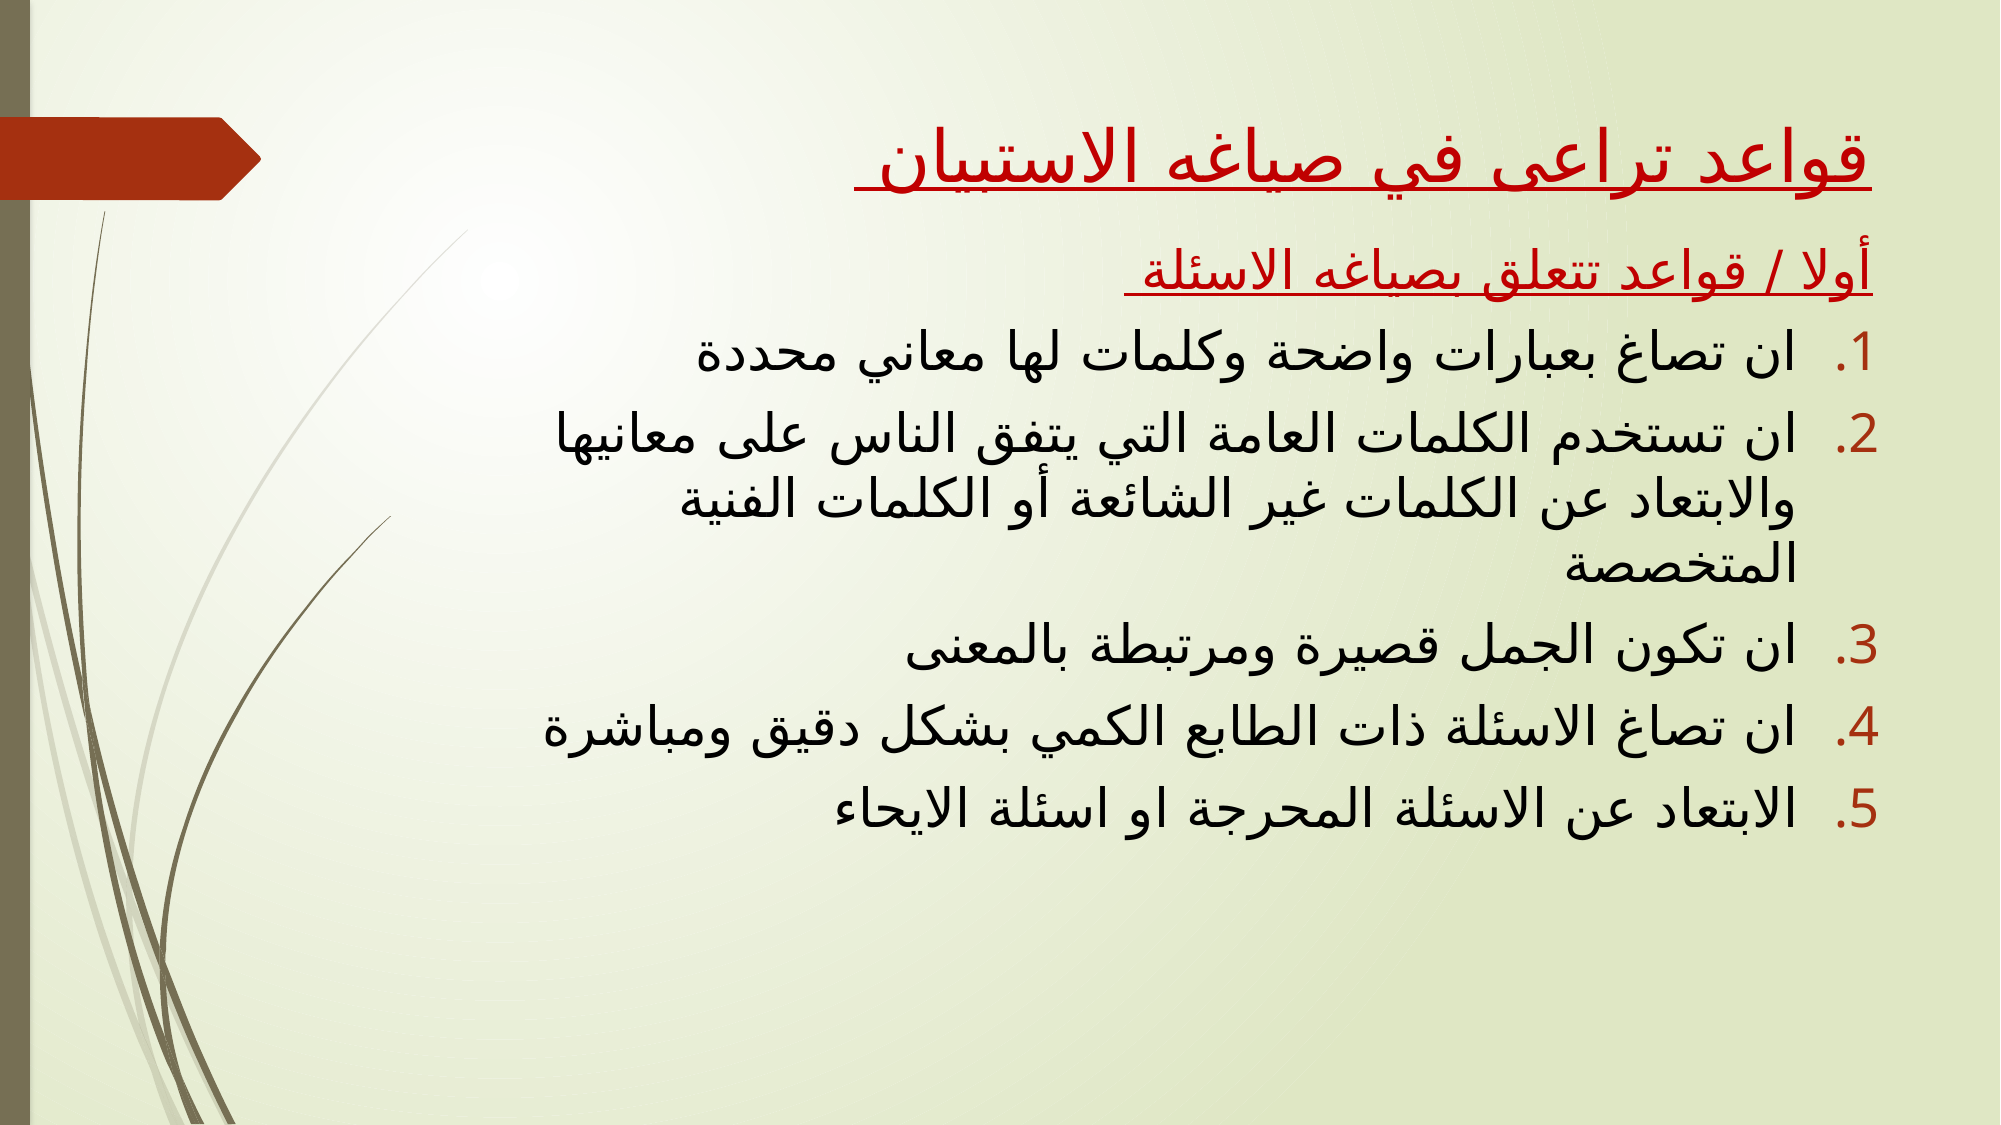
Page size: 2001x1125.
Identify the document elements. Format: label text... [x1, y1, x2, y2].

title قواعد تراعى في صياغه الاستبيان [425, 102, 1888, 206]
list أولا / قواعد تتعلق بصياغه الاسئلة ان تصاغ بعبارات واضحة وكلمات لها معاني محددة ان تستخدم الكلمات العامة التي يتفق الناس على معانيها والابتعاد عن الكلمات غير الشائعة أو الكلمات الفنية المتخصصة ان تكون الجمل قصيرة ومرتبطة بالمعنى ان تصاغ الاسئلة ذات الطابع الكمي بشكل دقيق ومباشرة الابتعاد عن الاسئلة المحرجة او اسئلة الايحاء [425, 227, 1888, 848]
